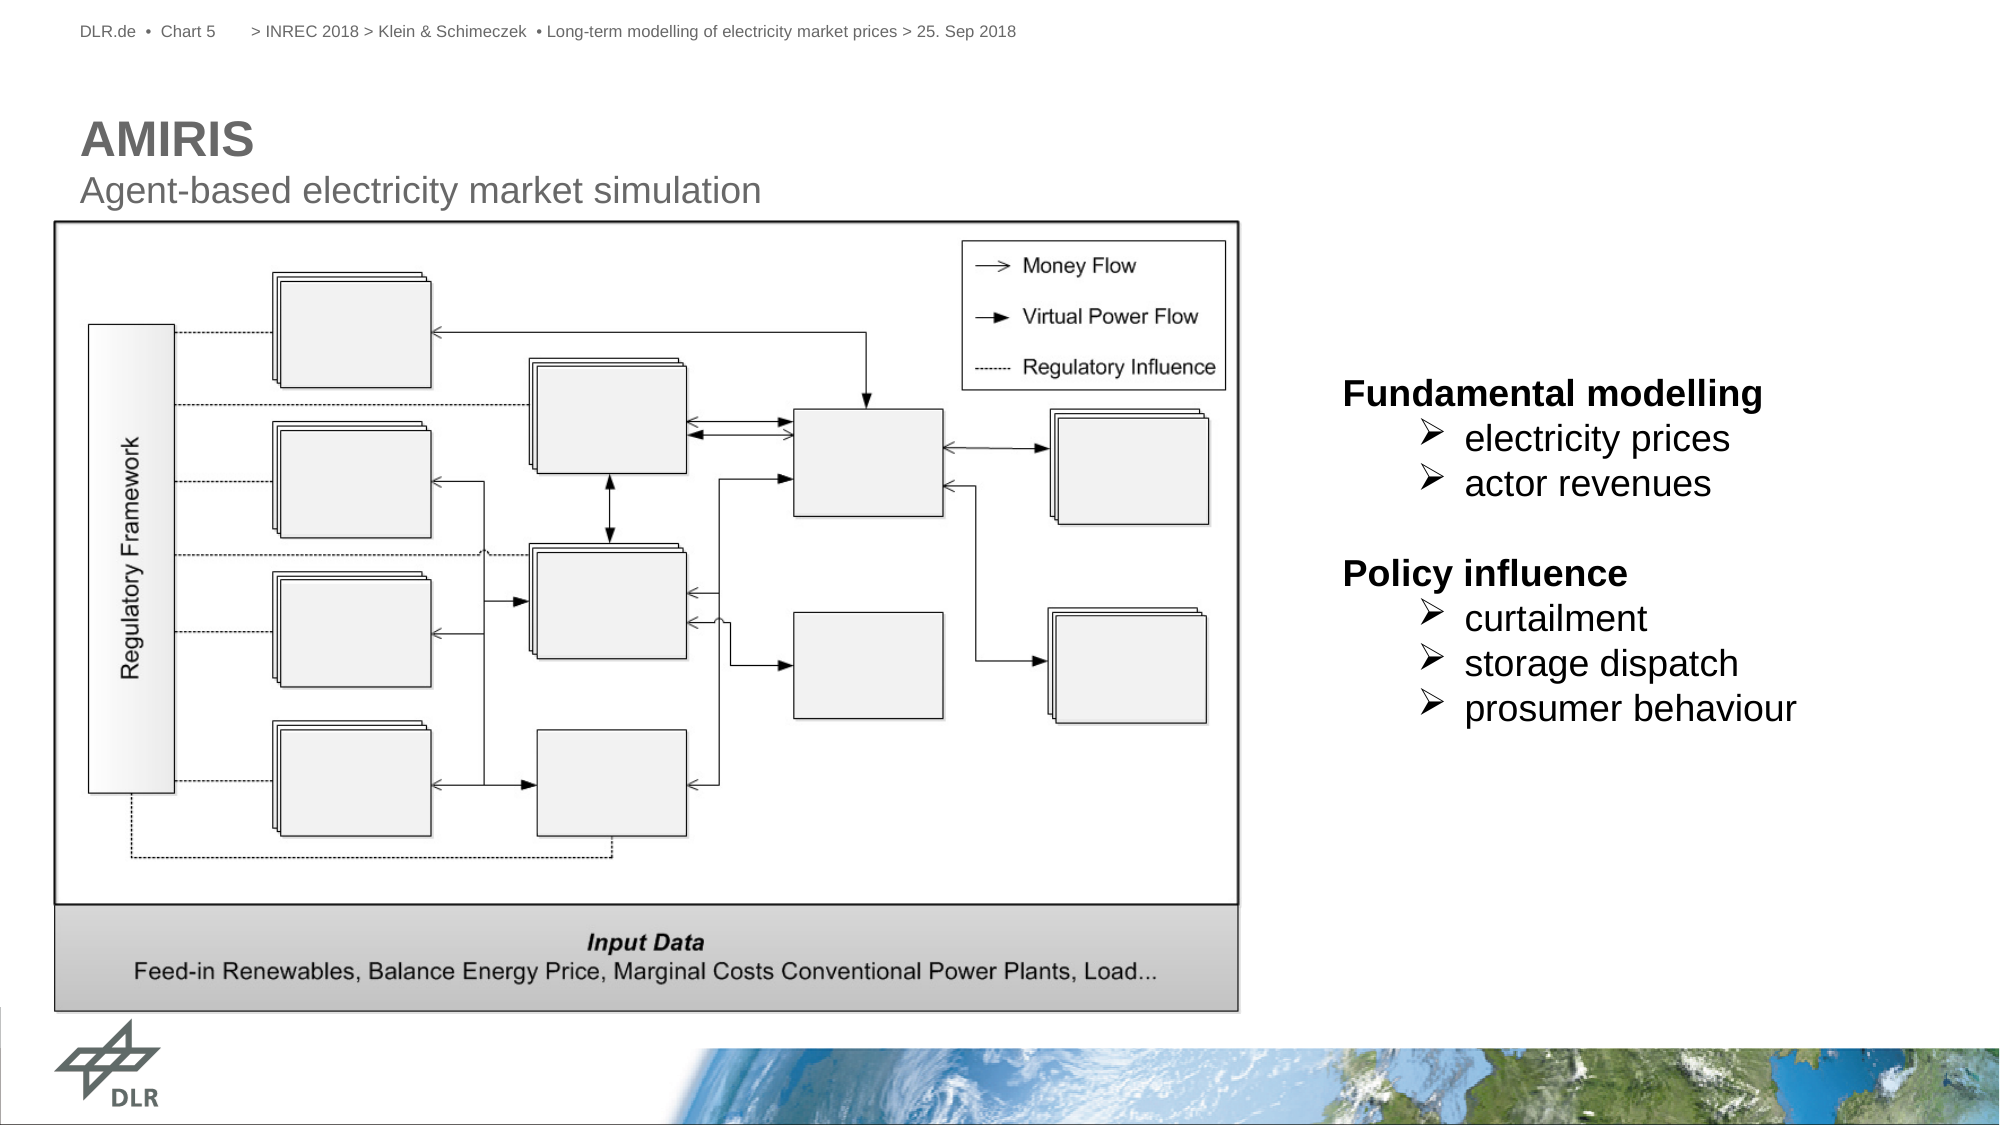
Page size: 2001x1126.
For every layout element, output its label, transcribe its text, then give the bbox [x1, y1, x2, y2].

slide_number DLR.de • Chart 5 [79, 20, 251, 45]
title AMIRIS Agent-based electricity market simulation [79, 106, 1921, 228]
footer > INREC 2018 > Klein & Schimeczek • Long-term modelling of electricity market prices > 25. Sep 2018 [251, 20, 1921, 45]
text_box Fundamental modelling electricity prices actor revenues Policy influence curtailment storage dispatch prosumer behaviour [1342, 369, 1946, 730]
picture [0, 219, 2000, 1125]
